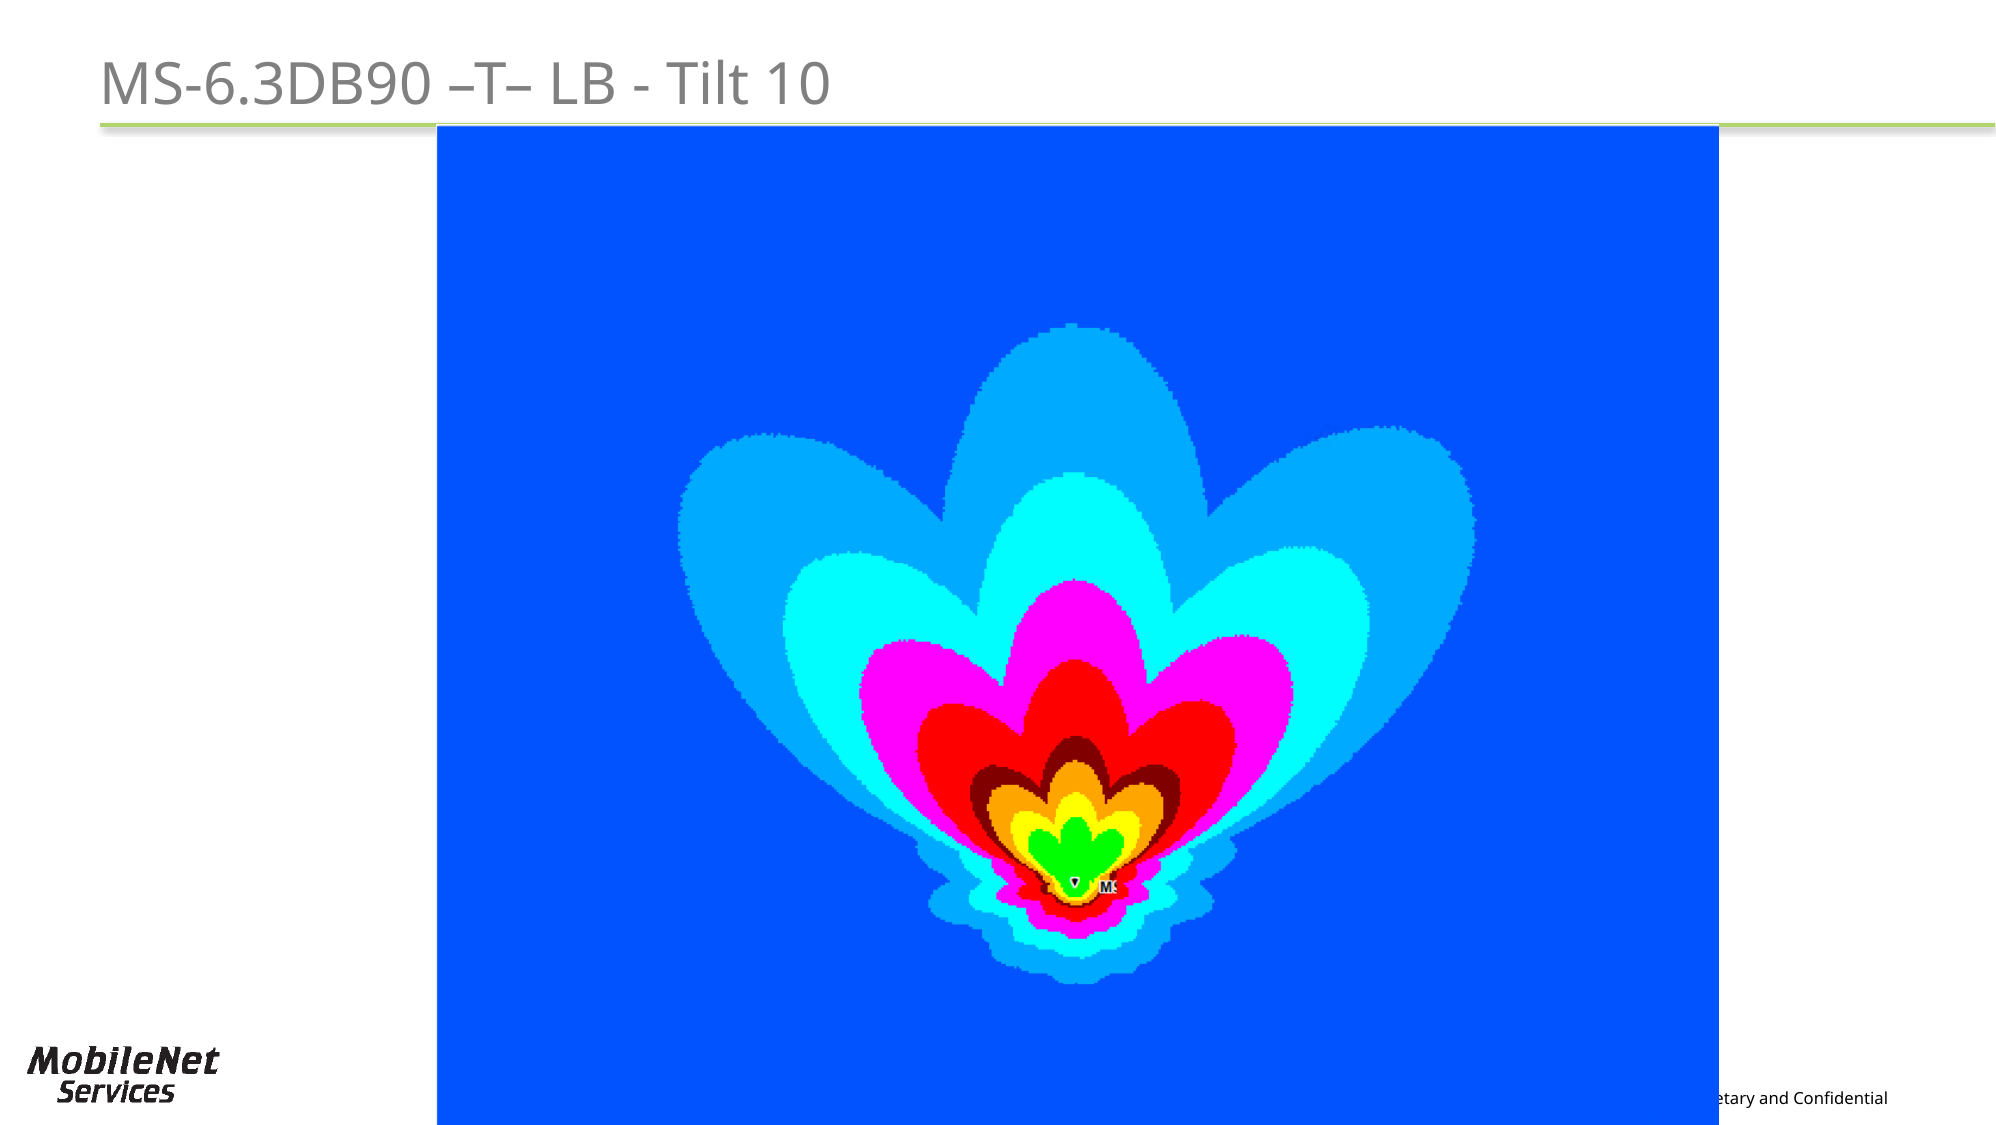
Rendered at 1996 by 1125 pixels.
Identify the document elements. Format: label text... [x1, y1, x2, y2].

picture [19, 1037, 226, 1113]
picture [436, 124, 1720, 1125]
title MS-6.3DB90 –T– LB - Tilt 10 [85, 0, 1881, 175]
